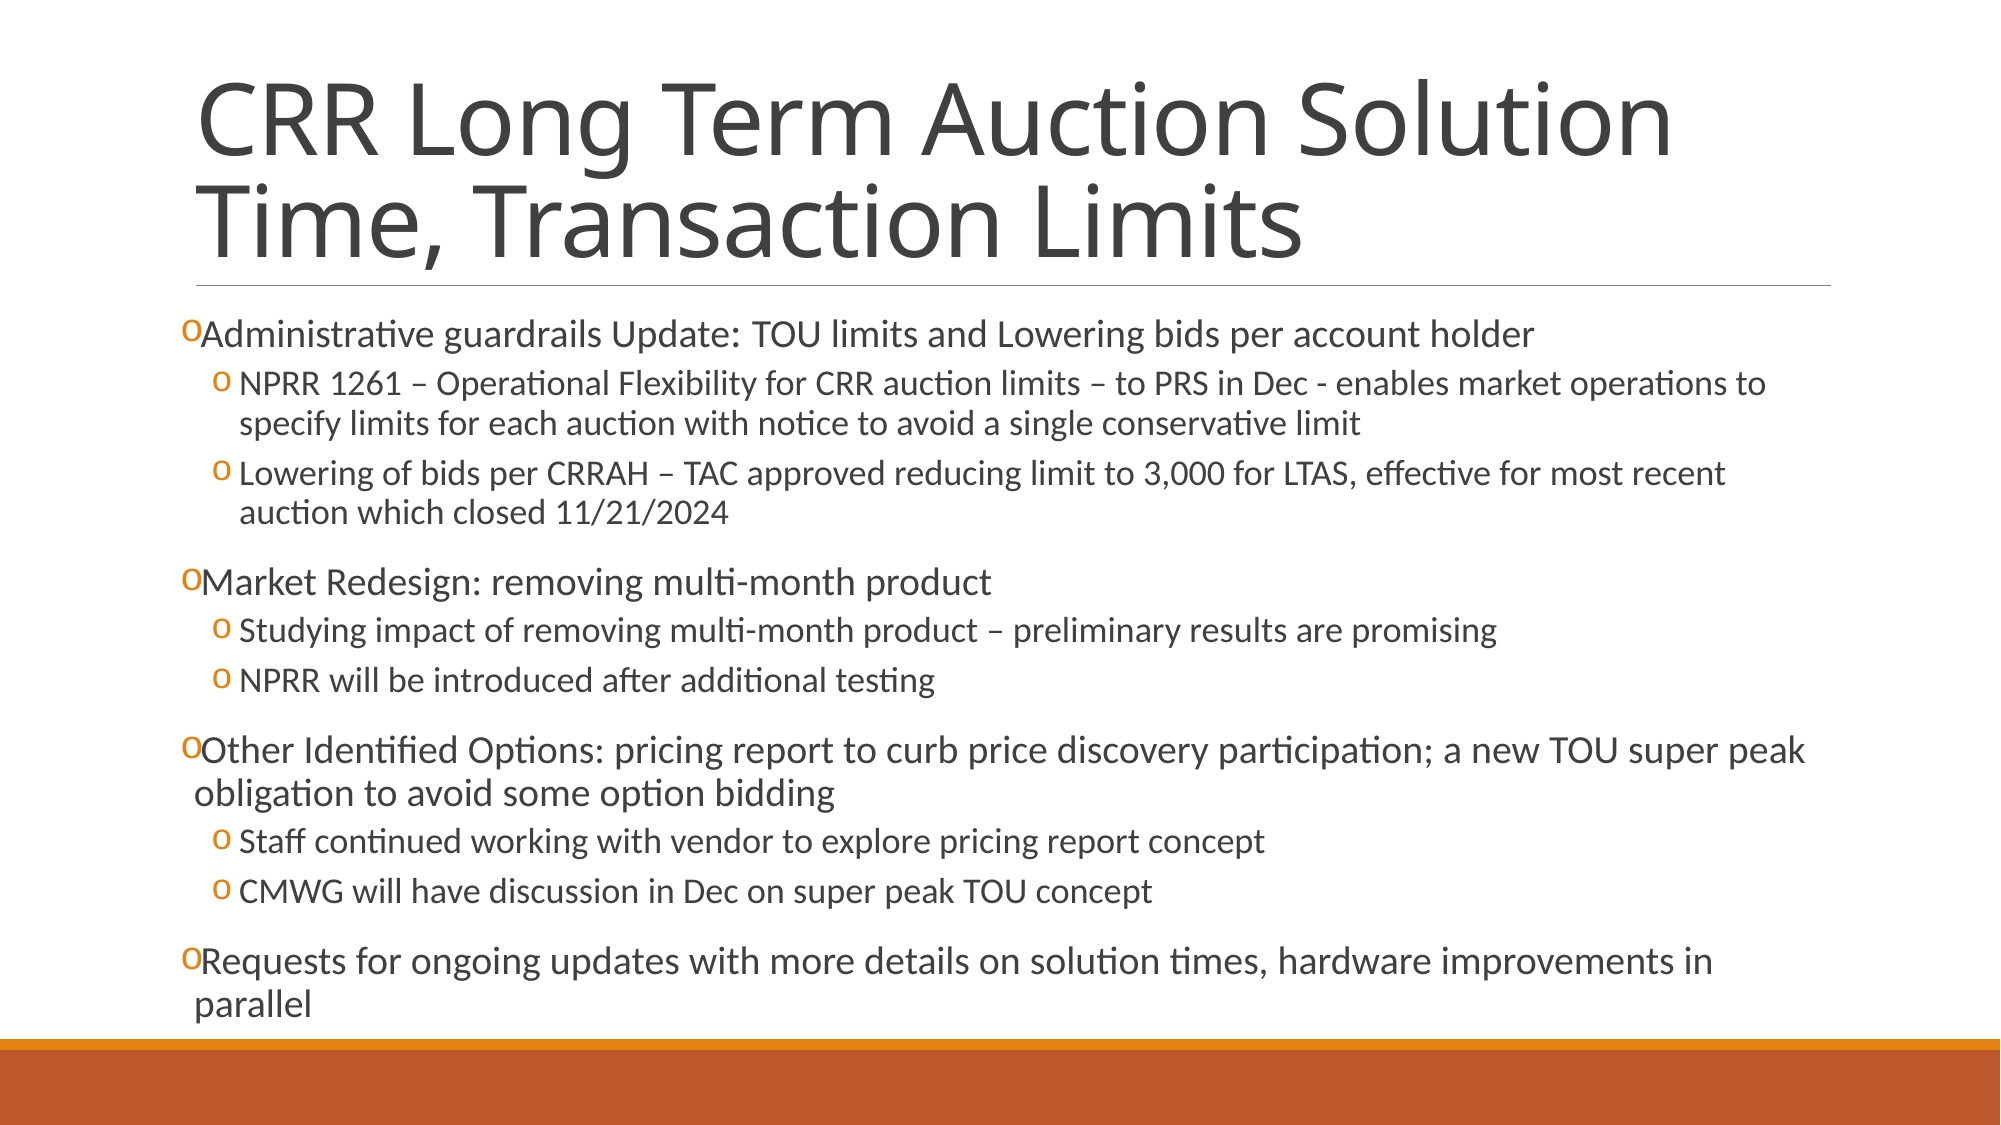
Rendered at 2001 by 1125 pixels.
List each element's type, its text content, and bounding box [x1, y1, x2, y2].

title CRR Long Term Auction Solution Time, Transaction Limits [180, 47, 1830, 285]
list Administrative guardrails Update: TOU limits and Lowering bids per account holder NPRR 1261 – Operational Flexibility for CRR auction limits – to PRS in Dec - enables market operations to specify limits for each auction with notice to avoid a single conservative limit Lowering of bids per CRRAH – TAC approved reducing limit to 3,000 for LTAS, effective for most recent auction which closed 11/21/2024 Market Redesign: removing multi-month product Studying impact of removing multi-month product – preliminary results are promising NPRR will be introduced after additional testing Other Identified Options: pricing report to curb price discovery participation; a new TOU super peak obligation to avoid some option bidding Staff continued working with vendor to explore pricing report concept CMWG will have discussion in Dec on super peak TOU concept Requests for ongoing updates with more details on solution times, hardware improvements in parallel [180, 302, 1830, 1037]
